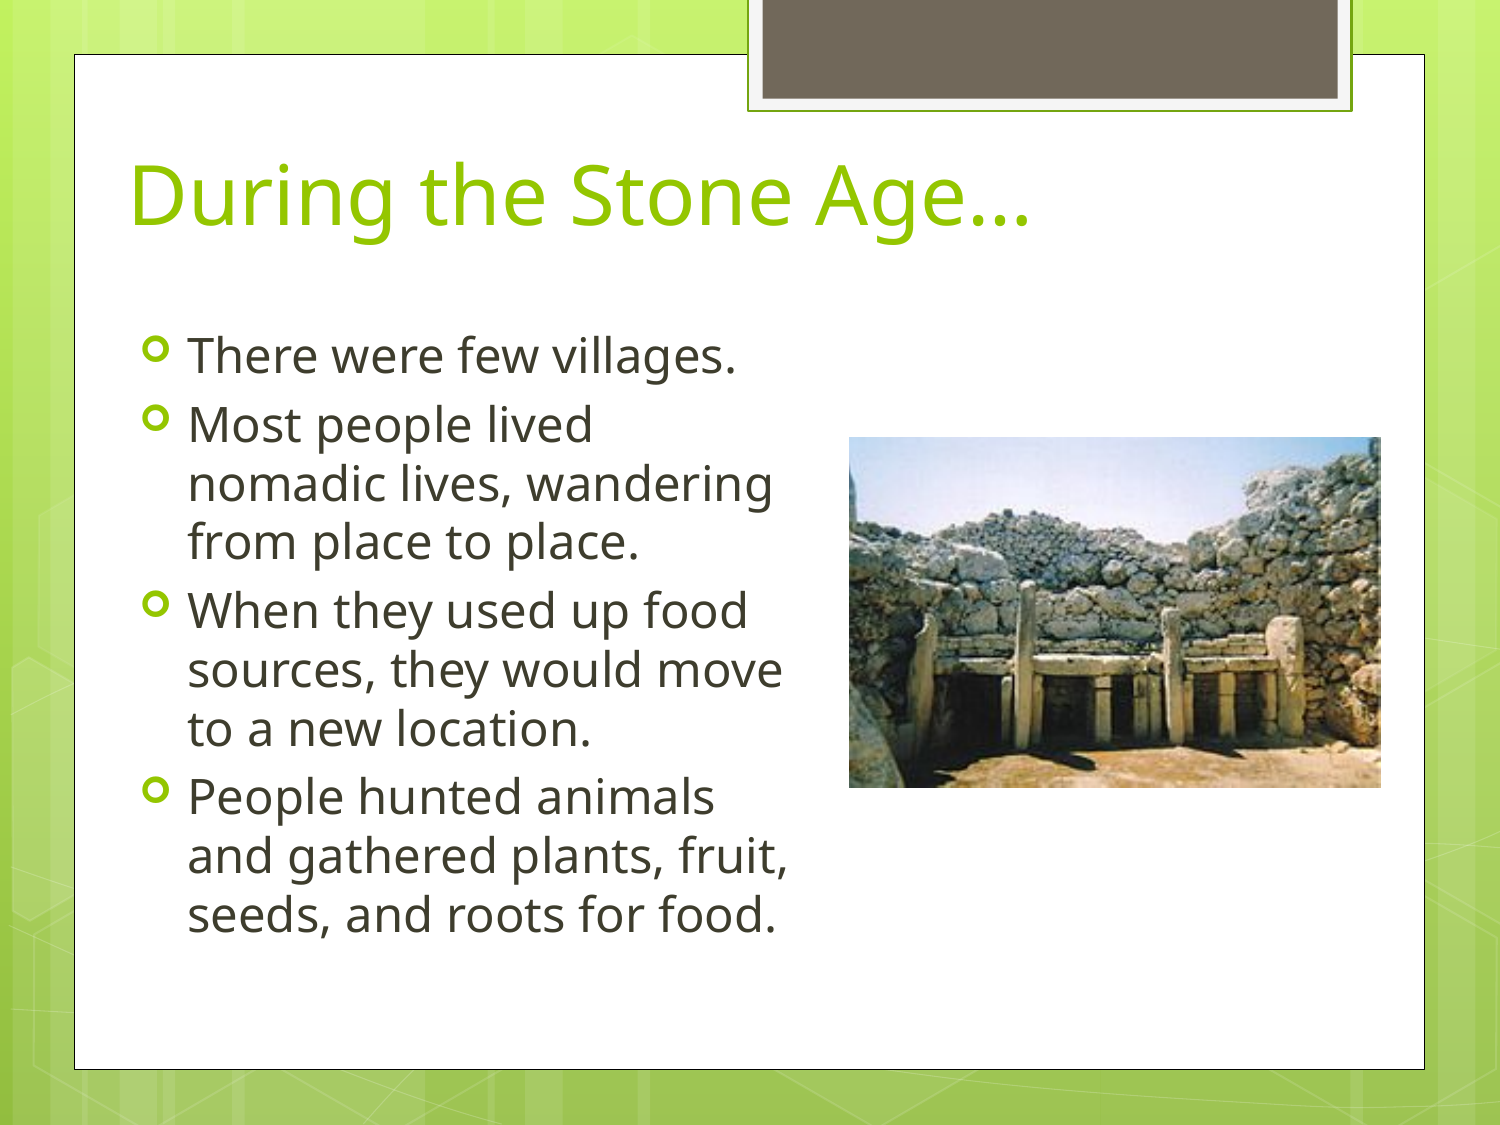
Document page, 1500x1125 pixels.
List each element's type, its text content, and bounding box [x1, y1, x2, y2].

title During the Stone Age… [112, 62, 1265, 250]
list There were few villages. Most people lived nomadic lives, wandering from place to place. When they used up food sources, they would move to a new location. People hunted animals and gathered plants, fruit, seeds, and roots for food. [112, 317, 817, 999]
picture [849, 437, 1381, 788]
